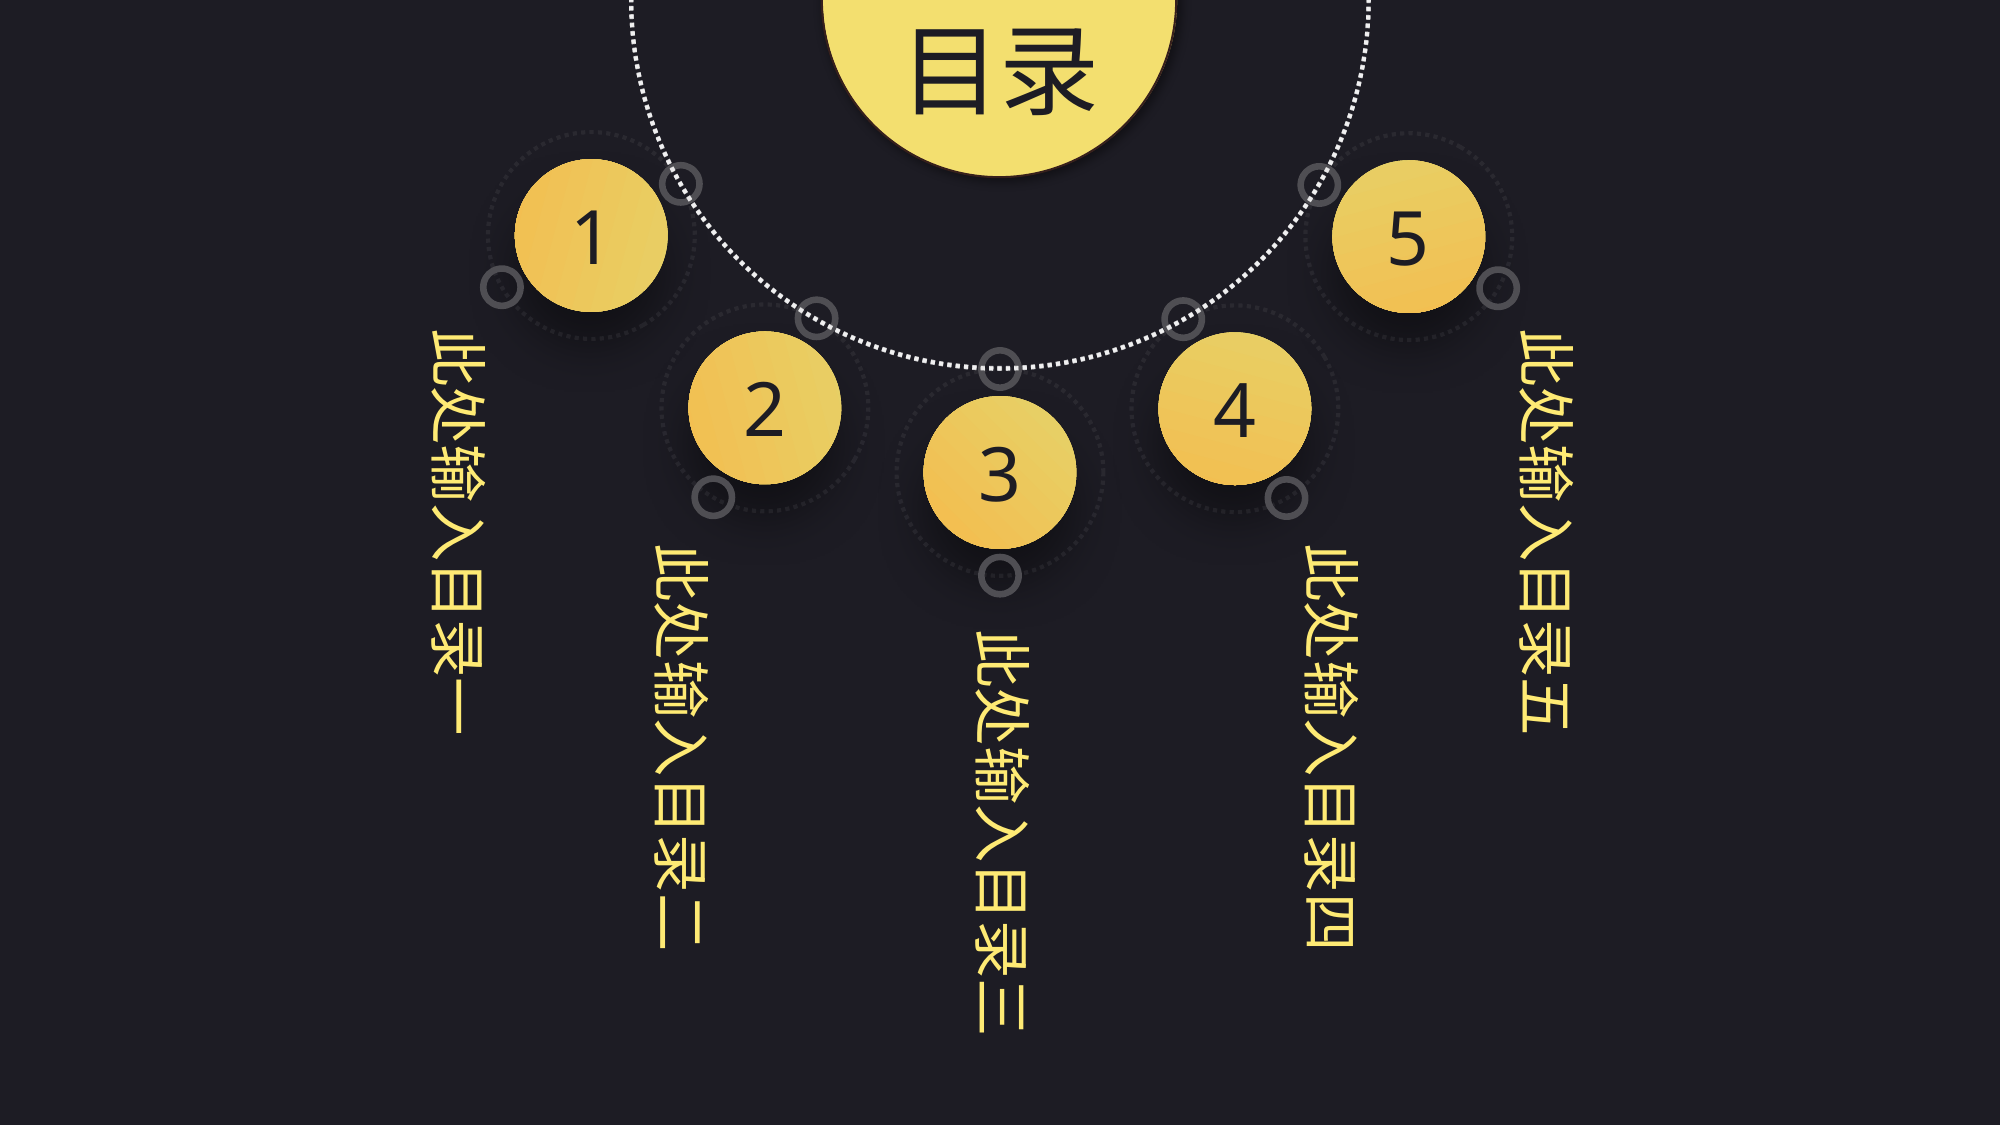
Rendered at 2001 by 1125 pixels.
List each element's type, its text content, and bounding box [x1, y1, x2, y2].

text_box 此处输入目录四 [1274, 598, 1376, 1031]
text_box 此处输入目录三 [945, 614, 1046, 1117]
text_box 此处输入目录一 [400, 313, 502, 816]
text_box 此处输入目录二 [624, 598, 726, 1031]
text_box 此处输入目录五 [1489, 313, 1591, 816]
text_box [479, 0, 1521, 598]
